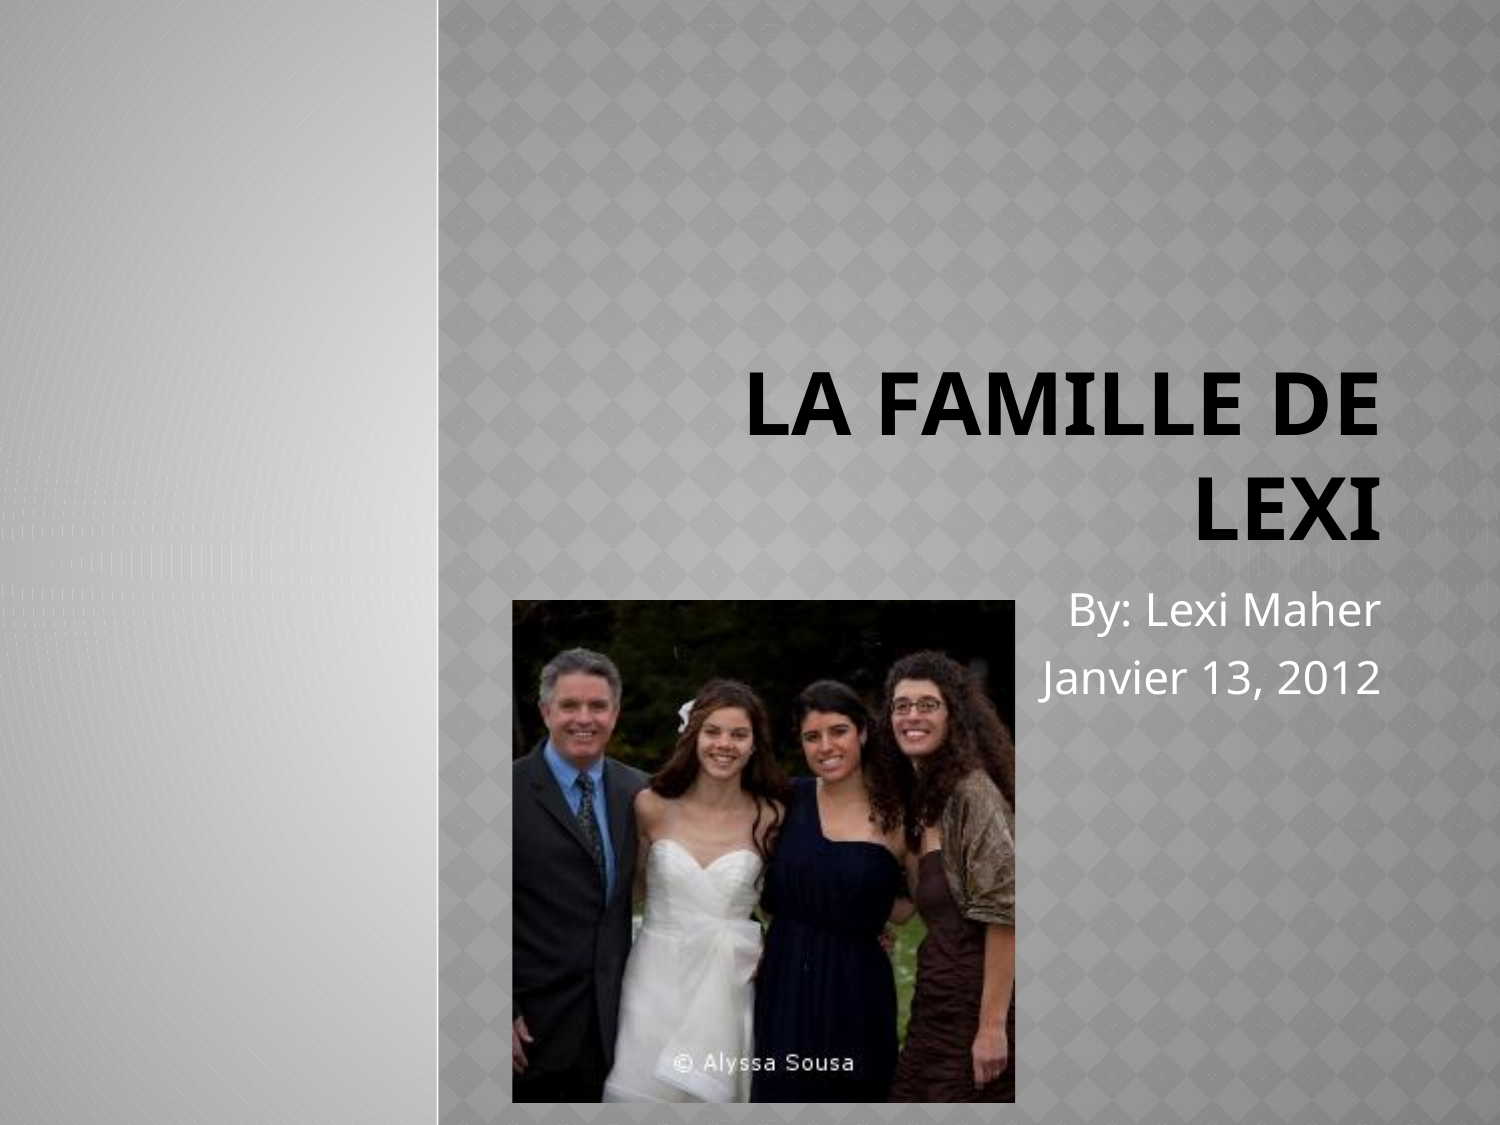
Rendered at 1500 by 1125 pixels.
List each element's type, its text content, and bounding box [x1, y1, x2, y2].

subtitle By: Lexi Maher Janvier 13, 2012 [550, 580, 1390, 762]
picture [512, 599, 1016, 1104]
title La Famille de Lexi [552, 87, 1390, 558]
